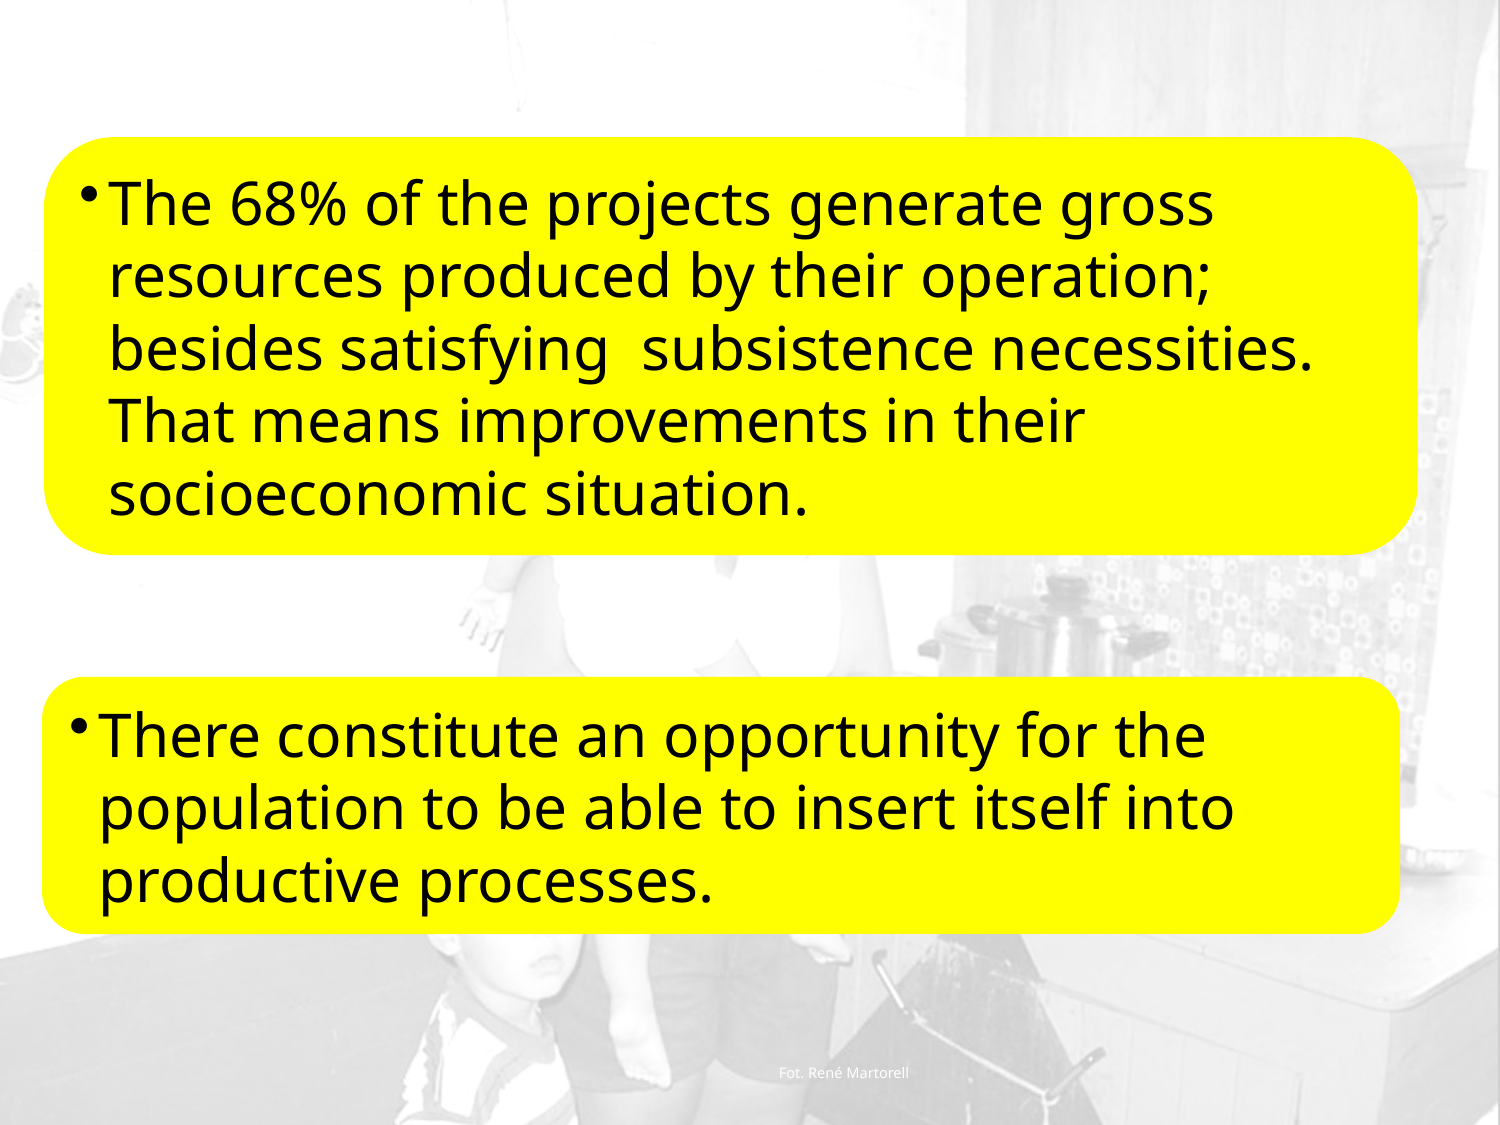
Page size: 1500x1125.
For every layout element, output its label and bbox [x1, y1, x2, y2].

text_box [0, 0, 1500, 1125]
